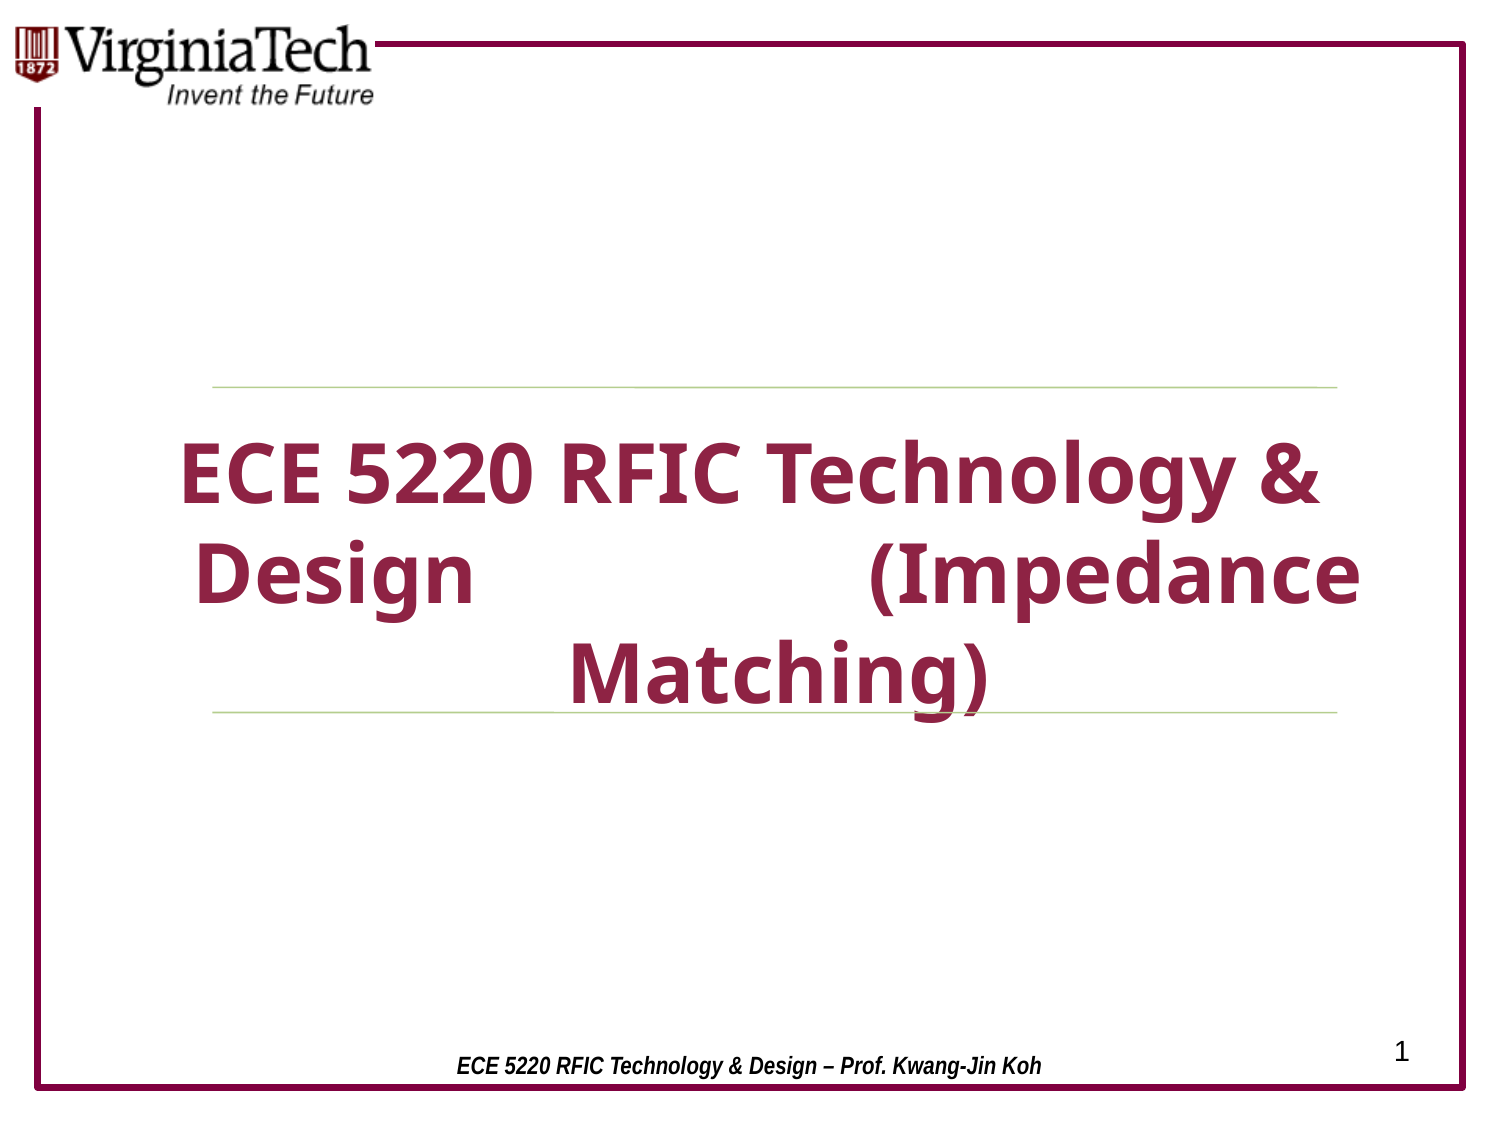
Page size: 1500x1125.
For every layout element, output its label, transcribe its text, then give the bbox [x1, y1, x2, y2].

list ECE 5220 RFIC Technology & Design (Impedance Matching) [75, 412, 1425, 688]
picture [15, 24, 375, 107]
slide_number 1 [1074, 1024, 1425, 1103]
